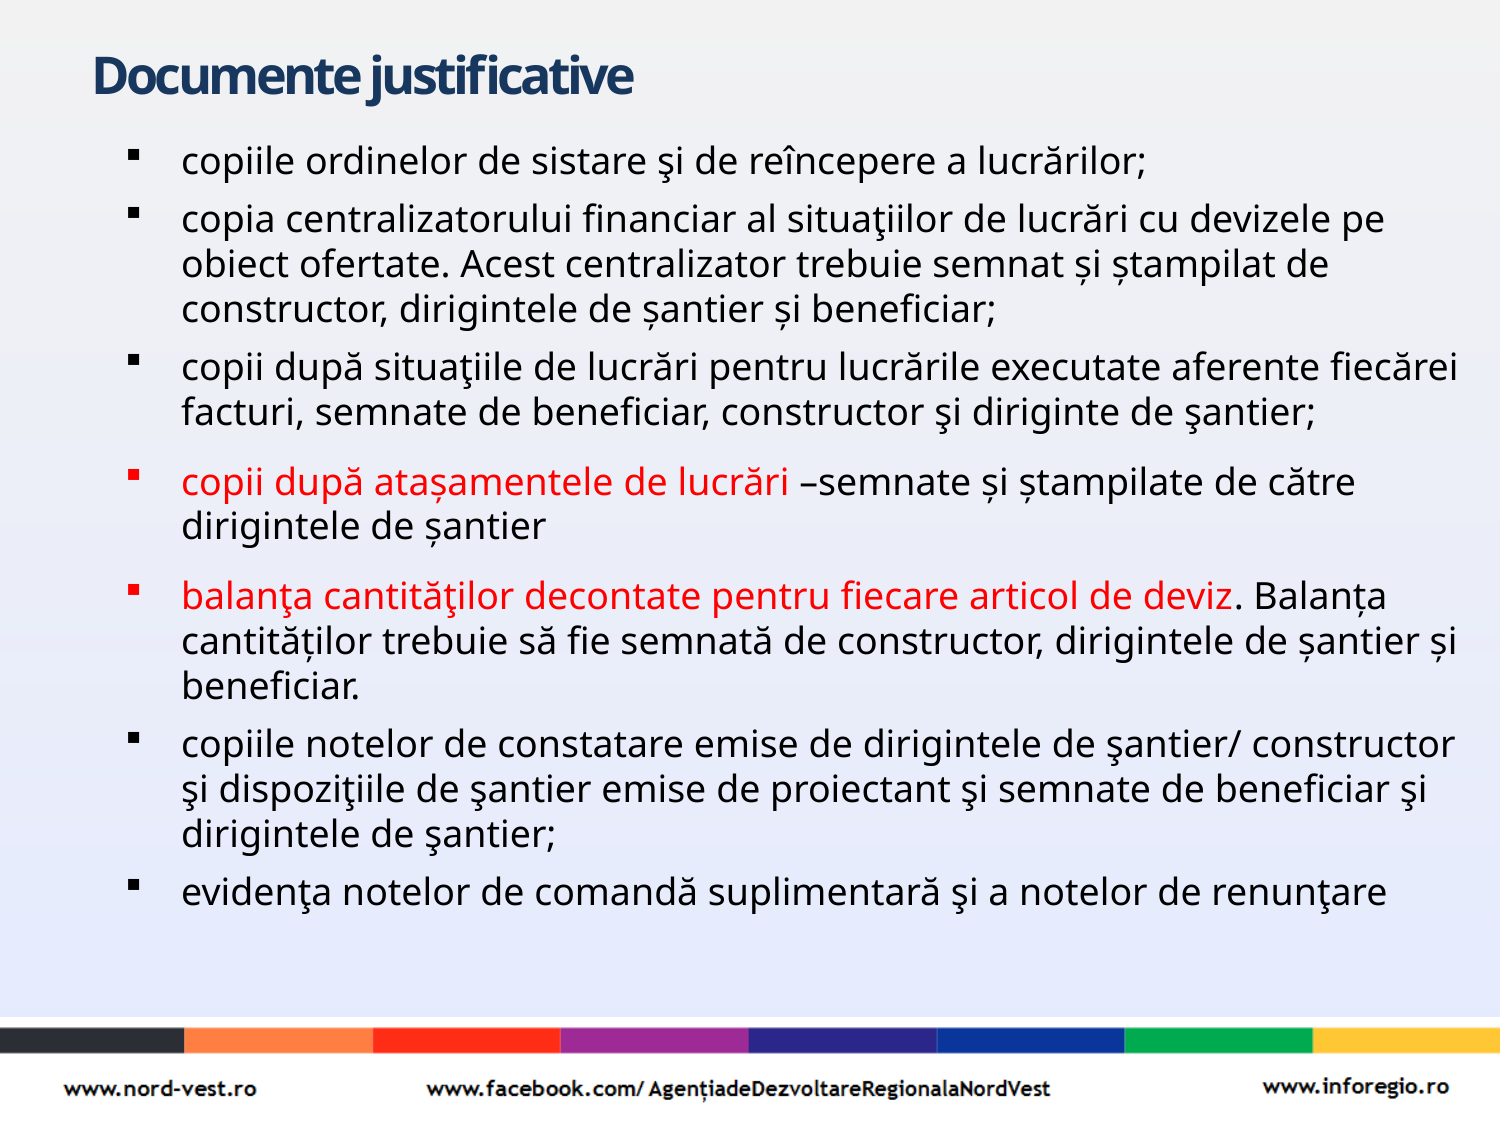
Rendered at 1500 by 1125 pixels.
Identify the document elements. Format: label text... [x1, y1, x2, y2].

picture [0, 1017, 1500, 1125]
text_box copiile ordinelor de sistare şi de reîncepere a lucrărilor; copia centralizatorului financiar al situaţiilor de lucrări cu devizele pe obiect ofertate. Acest centralizator trebuie semnat și ștampilat de constructor, dirigintele de șantier și beneficiar; copii după situaţiile de lucrări pentru lucrările executate aferente fiecărei facturi, semnate de beneficiar, constructor şi diriginte de şantier; copii după atașamentele de lucrări –semnate și ștampilate de către dirigintele de șantier balanţa cantităţilor decontate pentru fiecare articol de deviz. Balanța cantităților trebuie să fie semnată de constructor, dirigintele de șantier și beneficiar. copiile notelor de constatare emise de dirigintele de şantier/ constructor şi dispoziţiile de şantier emise de proiectant şi semnate de beneficiar şi dirigintele de şantier; evidenţa notelor de comandă suplimentară şi a notelor de renunţare [124, 137, 1473, 913]
title Documente justificative [89, 42, 1411, 230]
